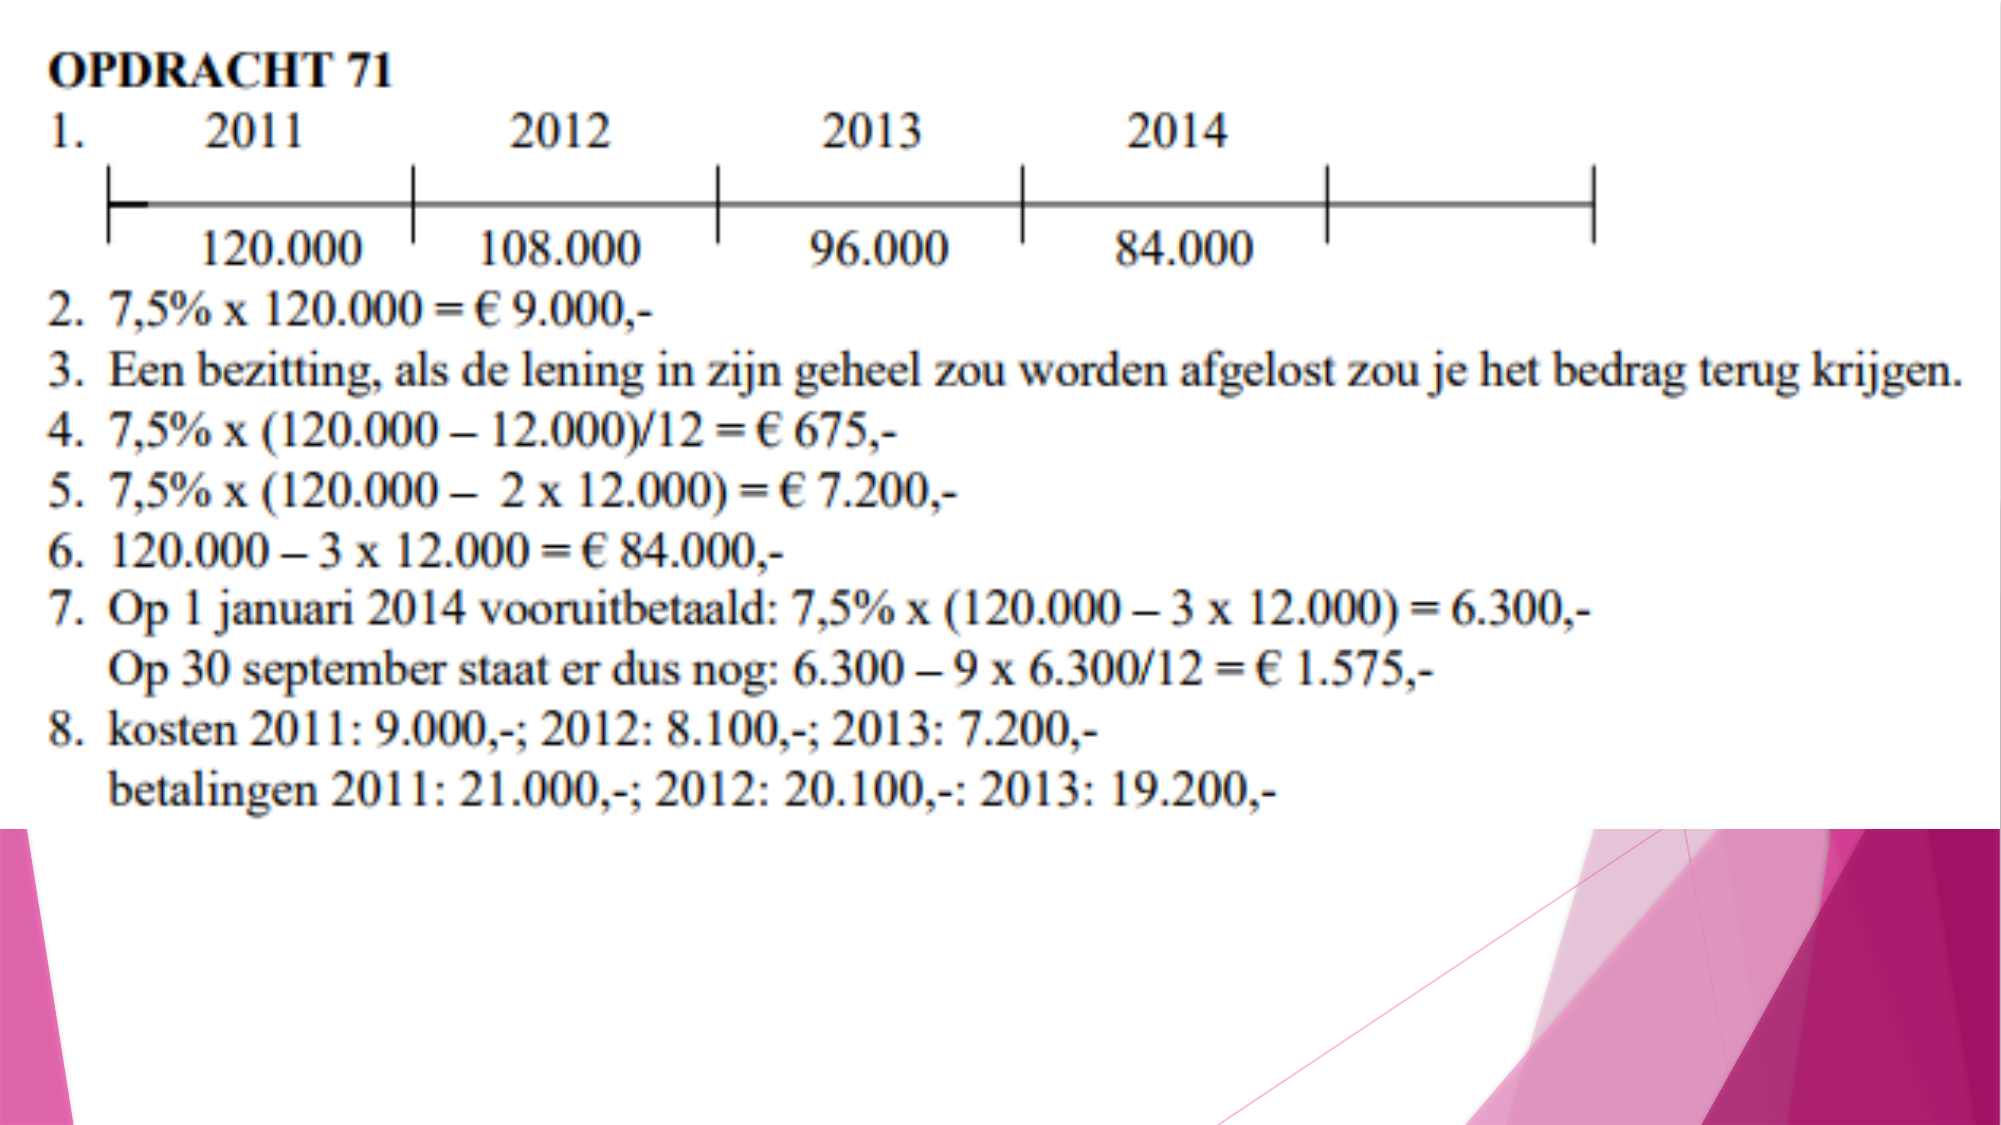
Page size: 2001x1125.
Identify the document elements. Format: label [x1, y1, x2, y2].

picture [0, 0, 2000, 829]
